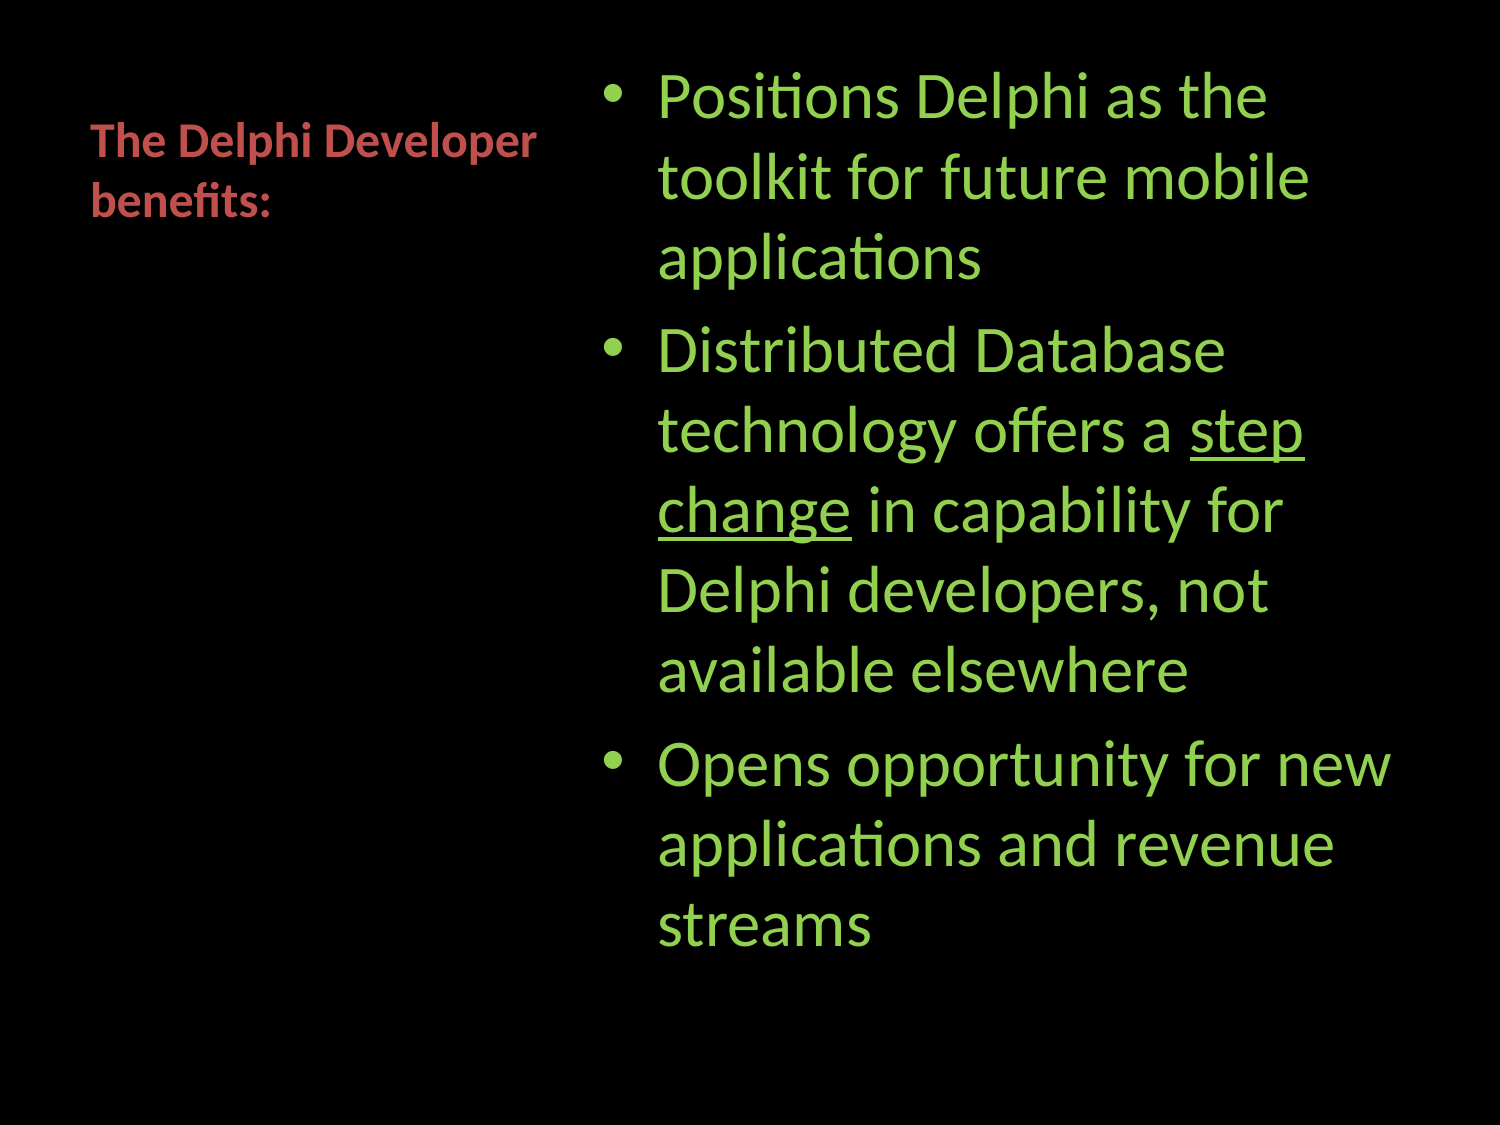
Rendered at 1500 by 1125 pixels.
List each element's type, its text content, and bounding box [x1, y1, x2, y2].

list Positions Delphi as the toolkit for future mobile applications Distributed Database technology offers a step change in capability for Delphi developers, not available elsewhere Opens opportunity for new applications and revenue streams [586, 44, 1425, 1005]
title The Delphi Developer benefits: [75, 44, 569, 236]
